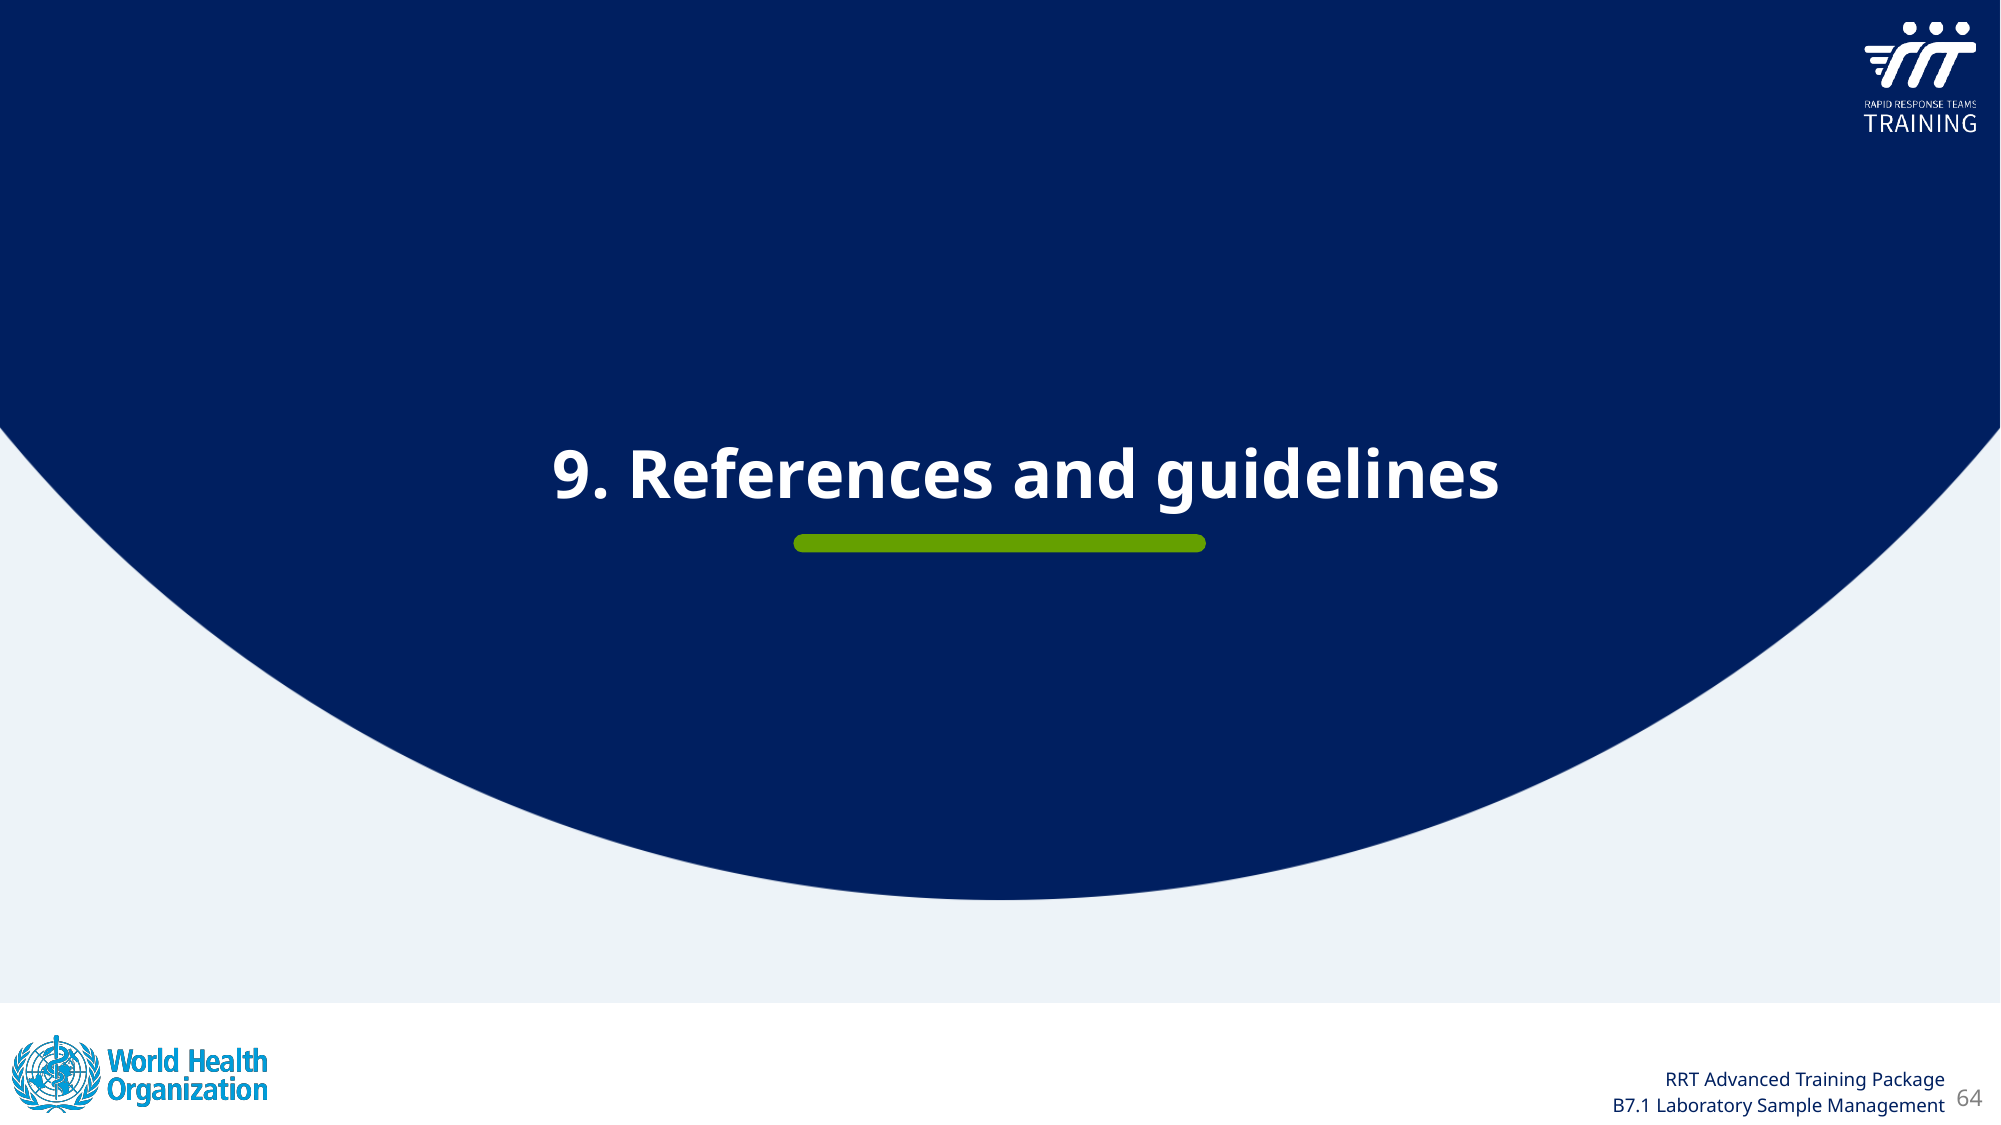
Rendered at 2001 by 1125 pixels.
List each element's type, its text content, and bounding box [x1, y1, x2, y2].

picture [24, 1054, 36, 1087]
picture [40, 1062, 47, 1070]
picture [34, 1054, 43, 1078]
picture [71, 1053, 90, 1091]
picture [36, 1088, 78, 1105]
picture [22, 1062, 26, 1077]
picture [0, 0, 2001, 1003]
picture [46, 1056, 54, 1062]
picture [30, 1083, 37, 1091]
picture [12, 1035, 54, 1068]
picture [12, 1083, 48, 1113]
picture [59, 1035, 267, 1113]
picture [50, 1108, 62, 1113]
list 9. References and guidelines [95, 322, 1959, 631]
